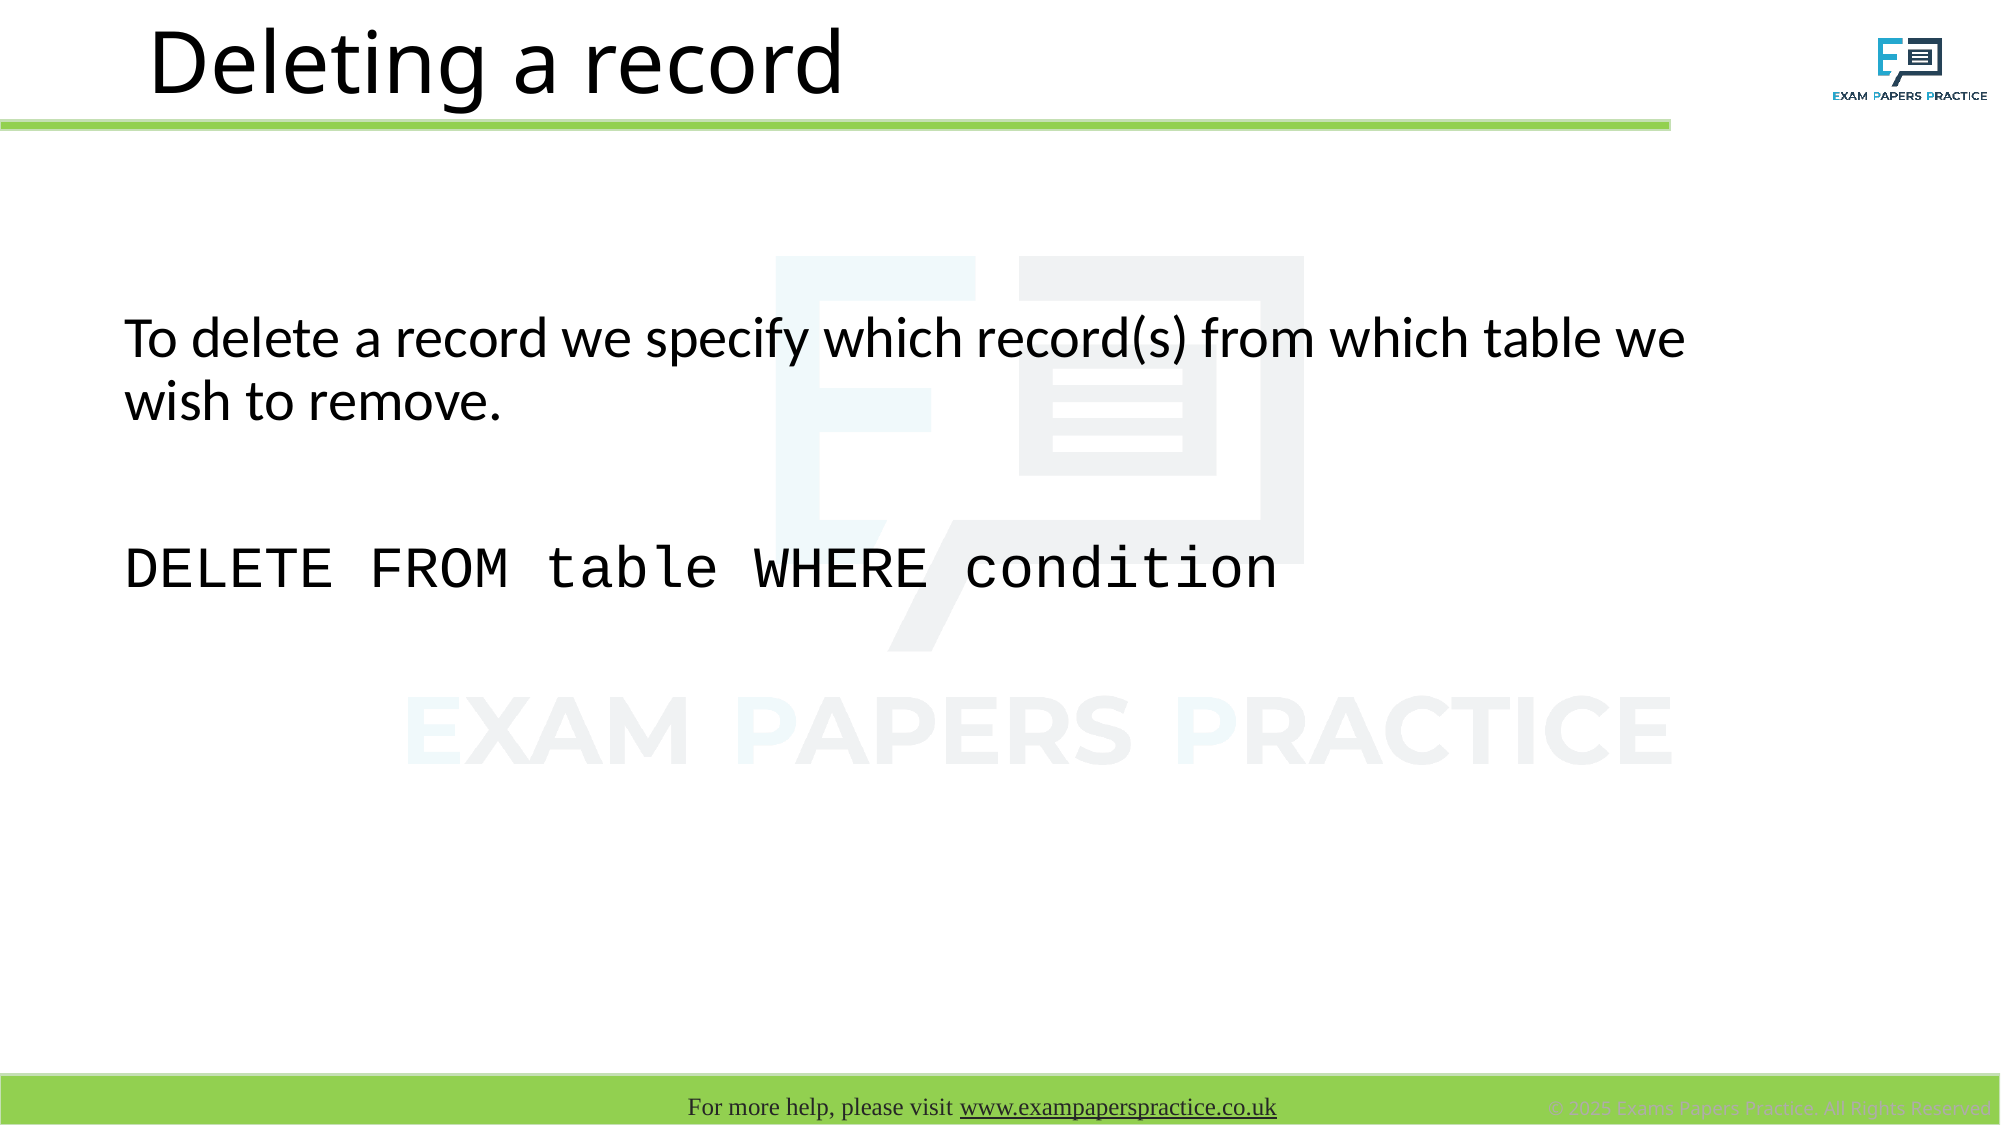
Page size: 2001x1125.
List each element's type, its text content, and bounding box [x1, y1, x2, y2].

list To delete a record we specify which record(s) from which table we wish to remove. DELETE FROM table WHERE condition [109, 299, 1718, 1091]
title Deleting a record [132, 11, 1858, 121]
